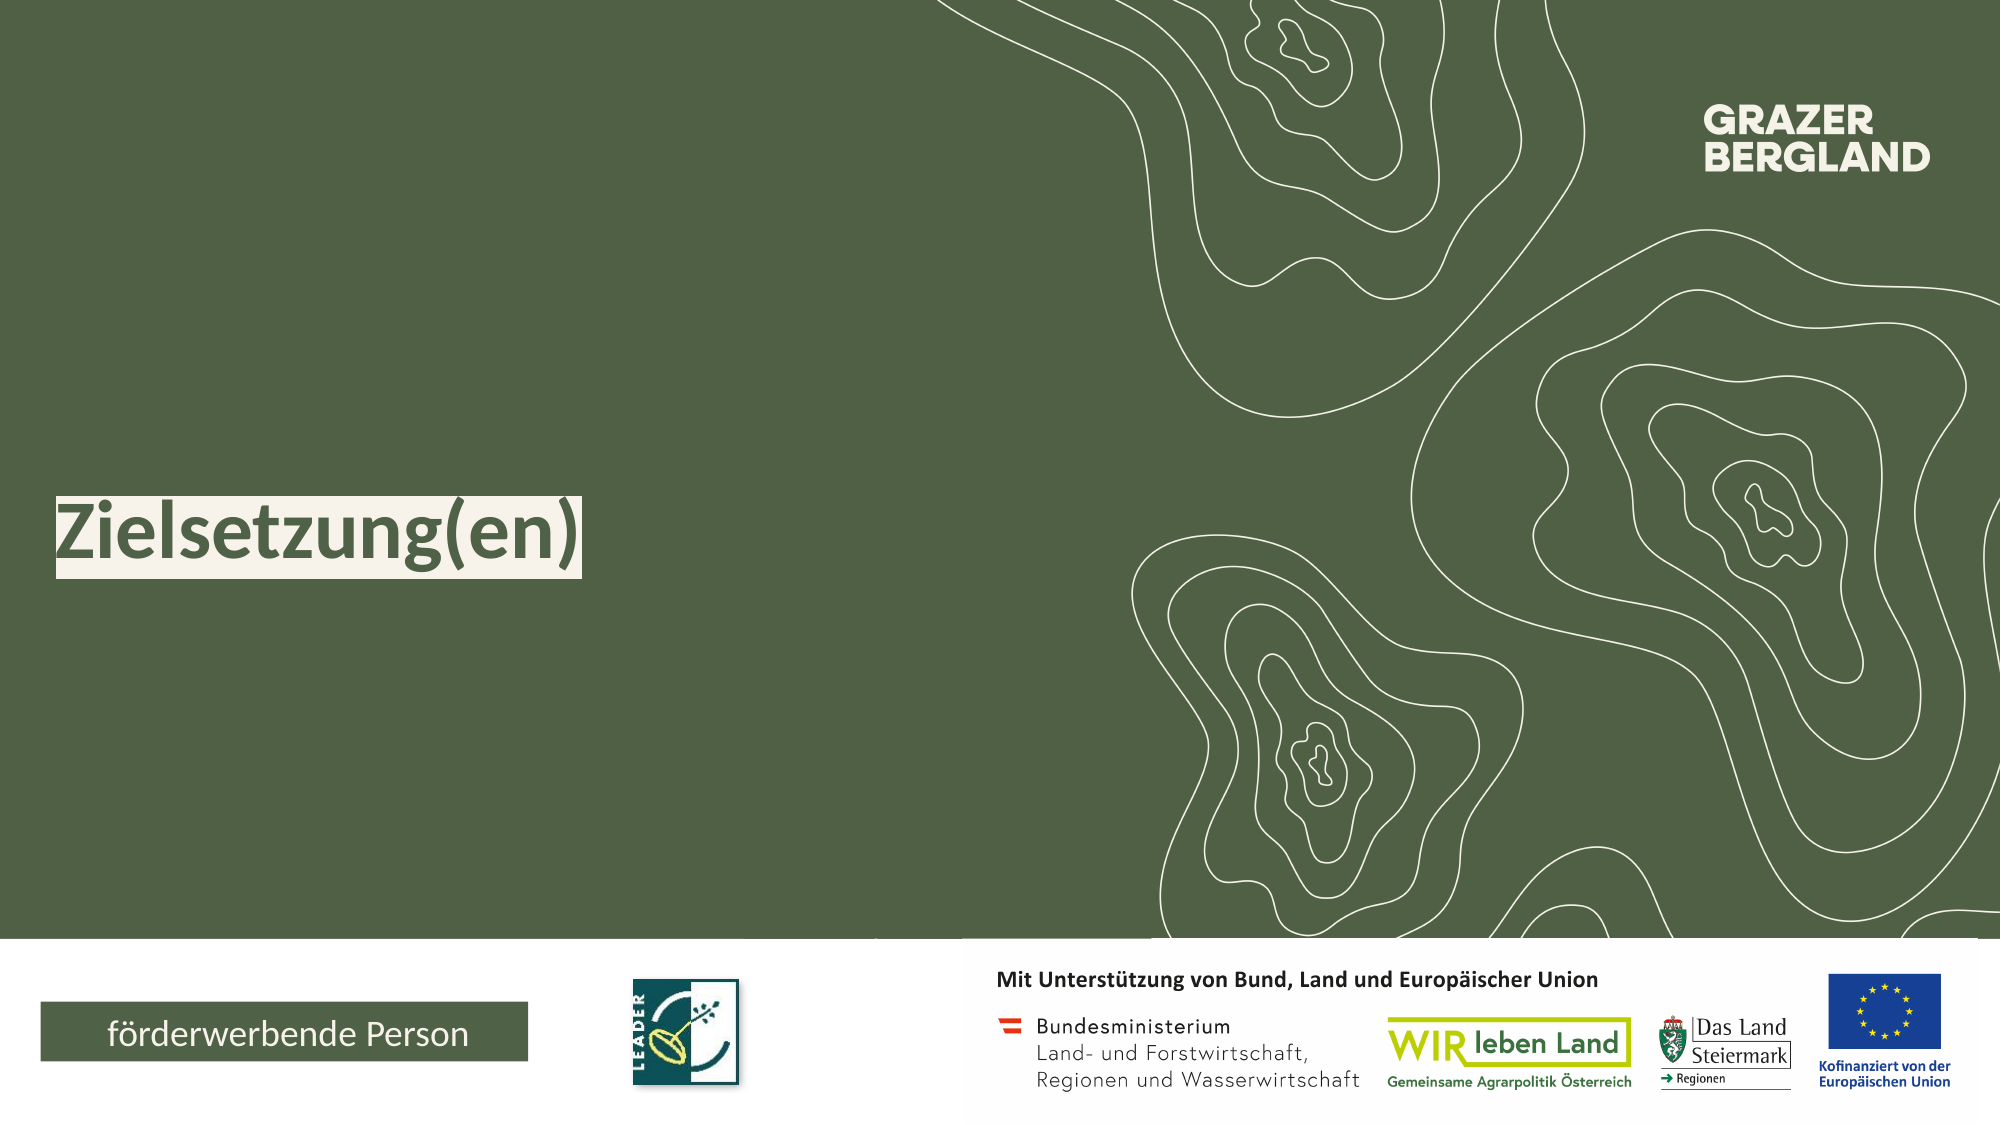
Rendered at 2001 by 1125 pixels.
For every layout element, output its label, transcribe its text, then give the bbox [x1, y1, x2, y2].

title Zielsetzung(en) [40, 351, 1104, 584]
picture [633, 979, 739, 1085]
picture [962, 938, 1978, 1125]
picture [1704, 104, 1930, 172]
